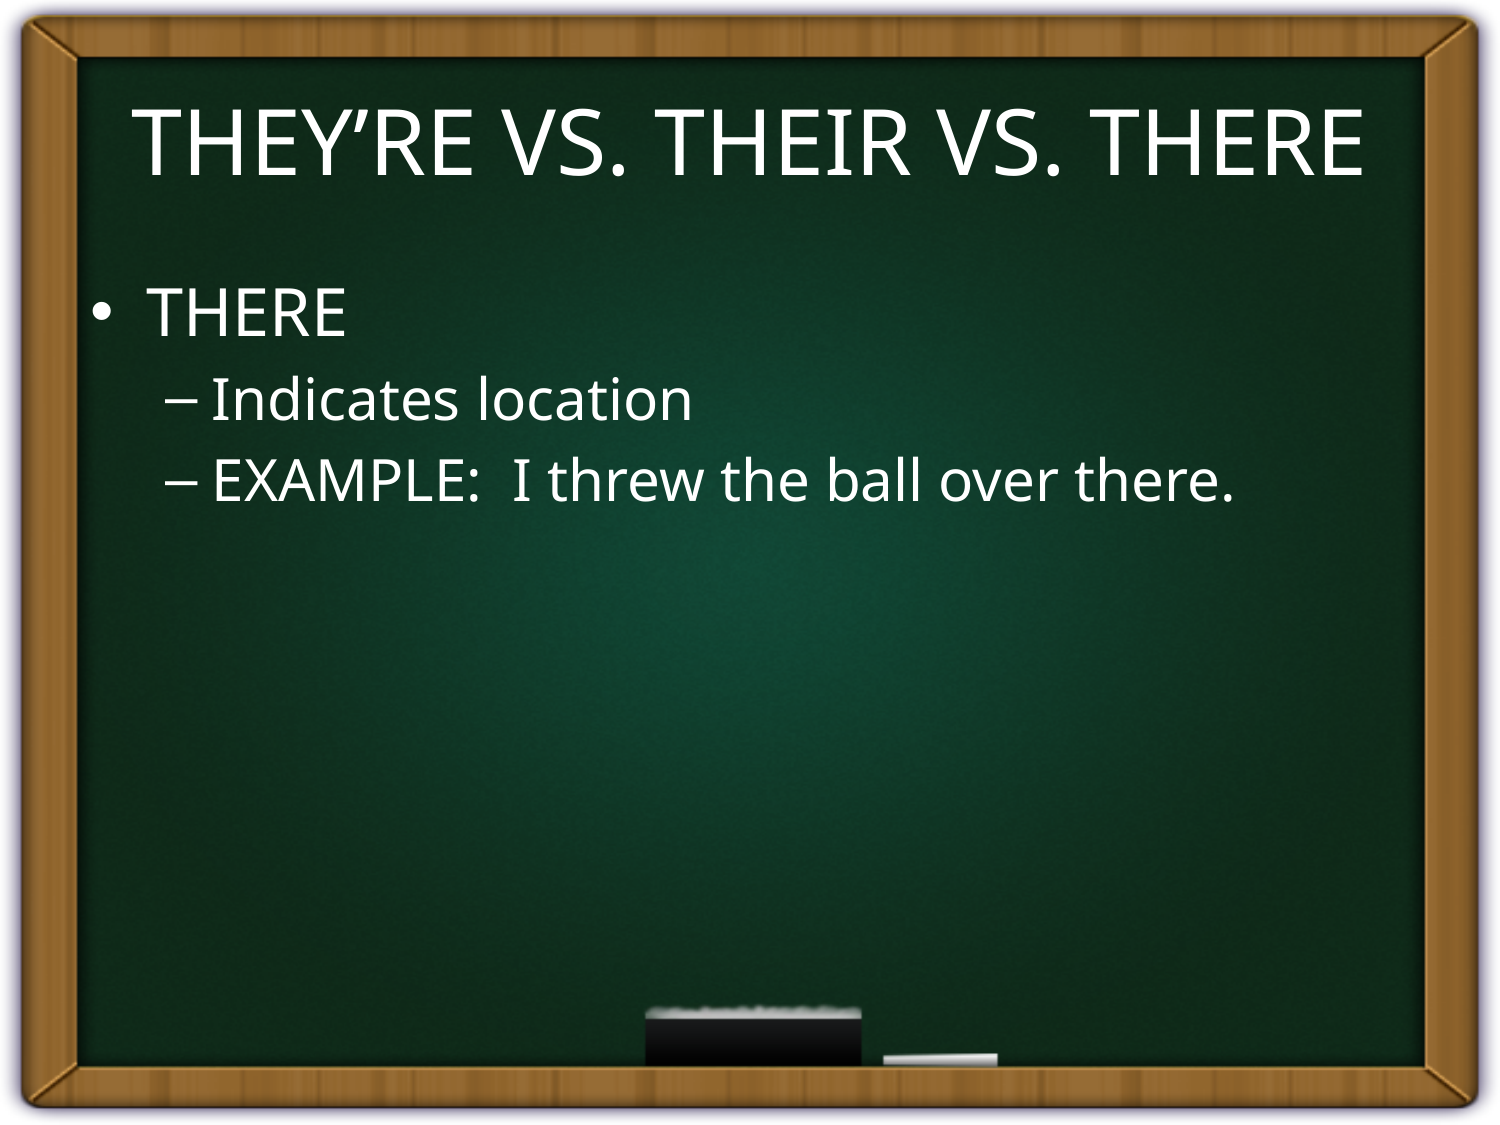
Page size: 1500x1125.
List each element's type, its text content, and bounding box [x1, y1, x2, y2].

title THEY’RE VS. THEIR VS. THERE [75, 45, 1425, 233]
list THERE Indicates location EXAMPLE: I threw the ball over there. [75, 262, 1425, 1005]
picture [0, 0, 1500, 1125]
